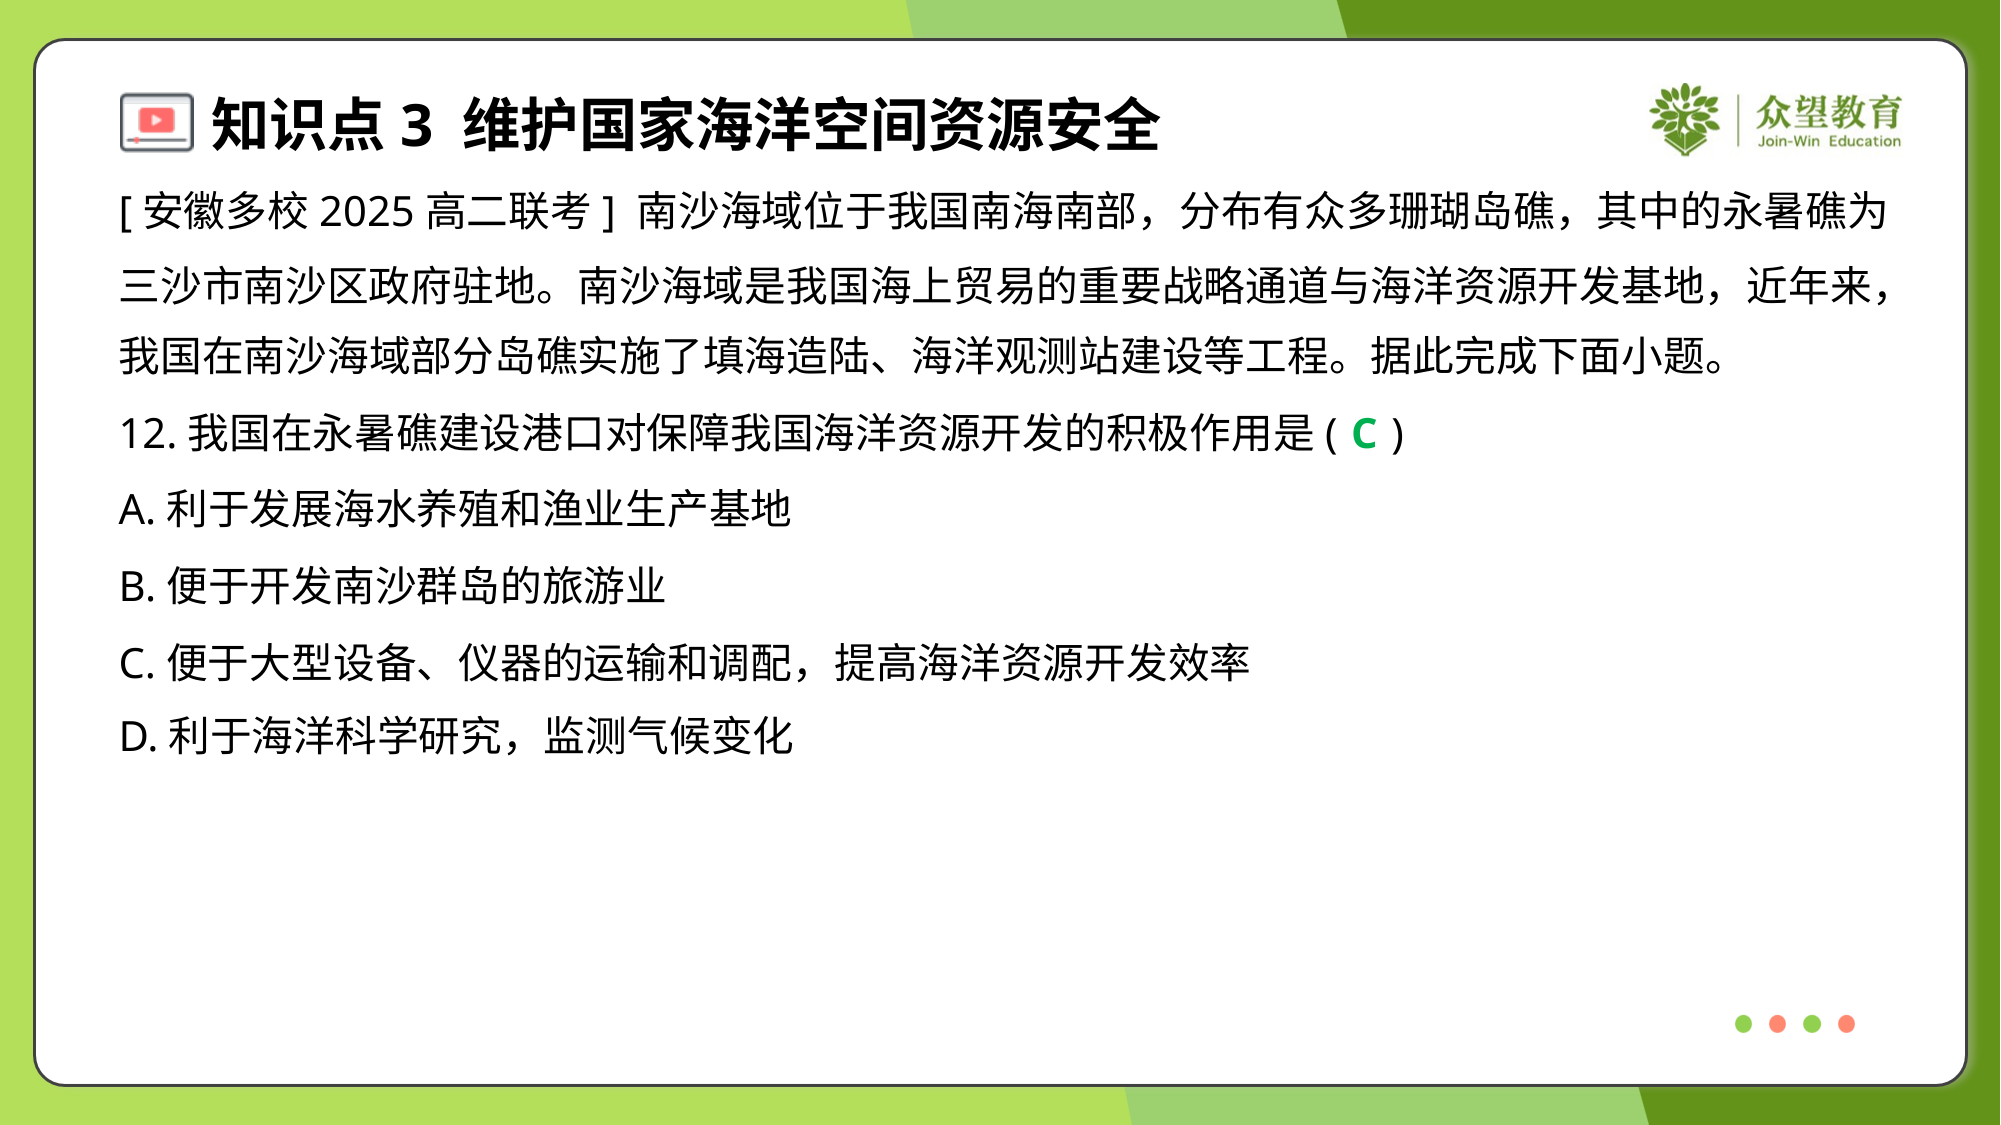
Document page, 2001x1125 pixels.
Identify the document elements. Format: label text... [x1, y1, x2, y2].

picture [0, 0, 2000, 1125]
text_box C [1335, 381, 1394, 449]
text_box A.利于发展海水养殖和渔业生产基地 B.便于开发南沙群岛的旅游业 C.便于大型设备、仪器的运输和调配，提高海洋资源开发效率 D.利于海洋科学研究，监测气候变化 [118, 458, 1883, 753]
text_box 12.我国在永暑礁建设港口对保障我国海洋资源开发的积极作用是( ) [118, 381, 1335, 448]
text_box 12.我国在永暑礁建设港口对保障我国海洋资源开发的积极作用是( ) [1394, 381, 1883, 448]
text_box [安徽多校2025高二联考] 南沙海域位于我国南海南部，分布有众多珊瑚岛礁，其中的永暑礁为 三沙市南沙区政府驻地。南沙海域是我国海上贸易的重要战略通道与海洋资源开发基地，近年来， 我国在南沙海域部分岛礁实施了填海造陆、海洋观测站建设等工程。据此完成下面小题。 [118, 159, 1883, 373]
